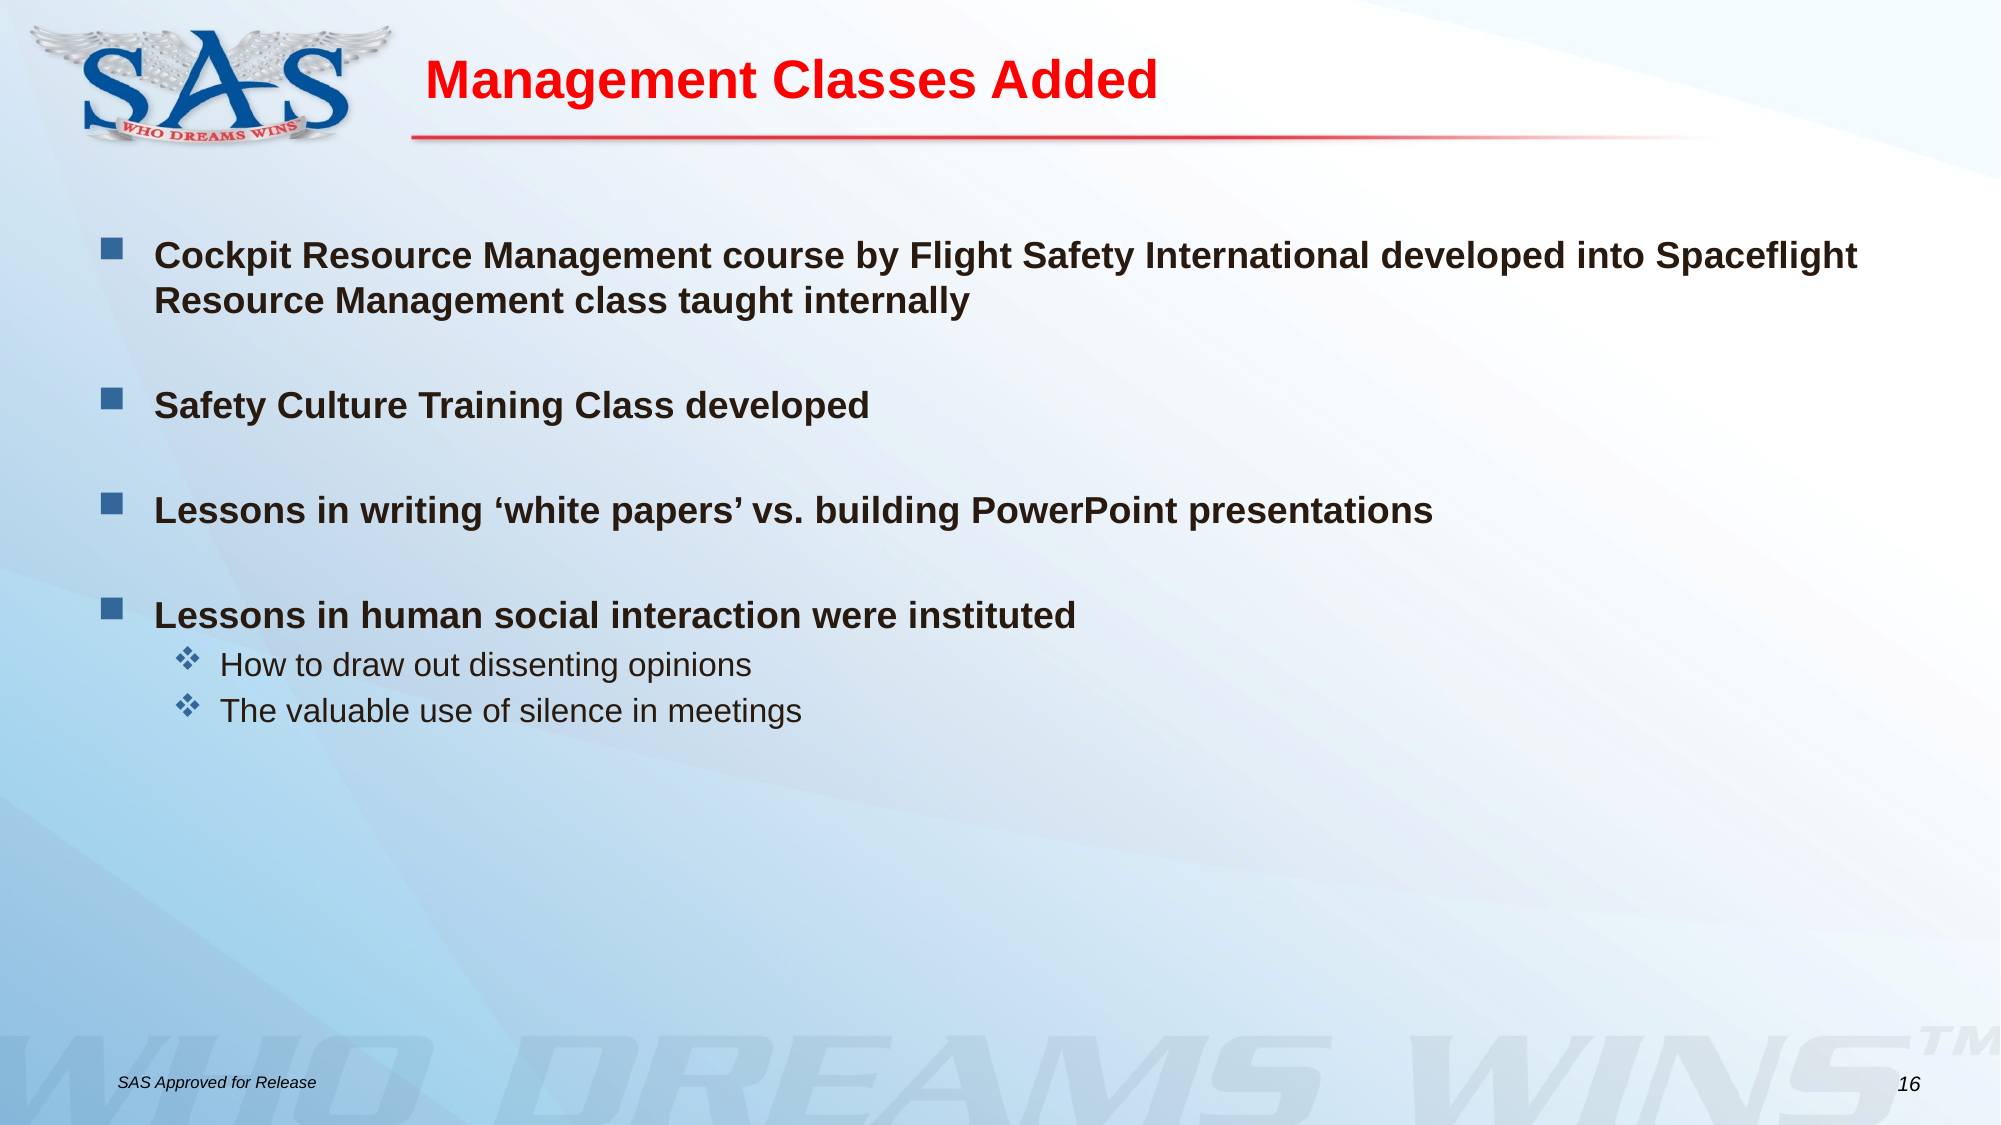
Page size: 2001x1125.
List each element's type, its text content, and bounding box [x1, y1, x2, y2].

title Management Classes Added [410, 24, 1939, 139]
picture [0, 0, 2000, 1125]
slide_number 16 [1799, 1062, 1936, 1100]
list Cockpit Resource Management course by Flight Safety International developed into Spaceflight Resource Management class taught internally Safety Culture Training Class developed Lessons in writing ‘white papers’ vs. building PowerPoint presentations Lessons in human social interaction were instituted How to draw out dissenting opinions The valuable use of silence in meetings [82, 223, 1940, 1041]
